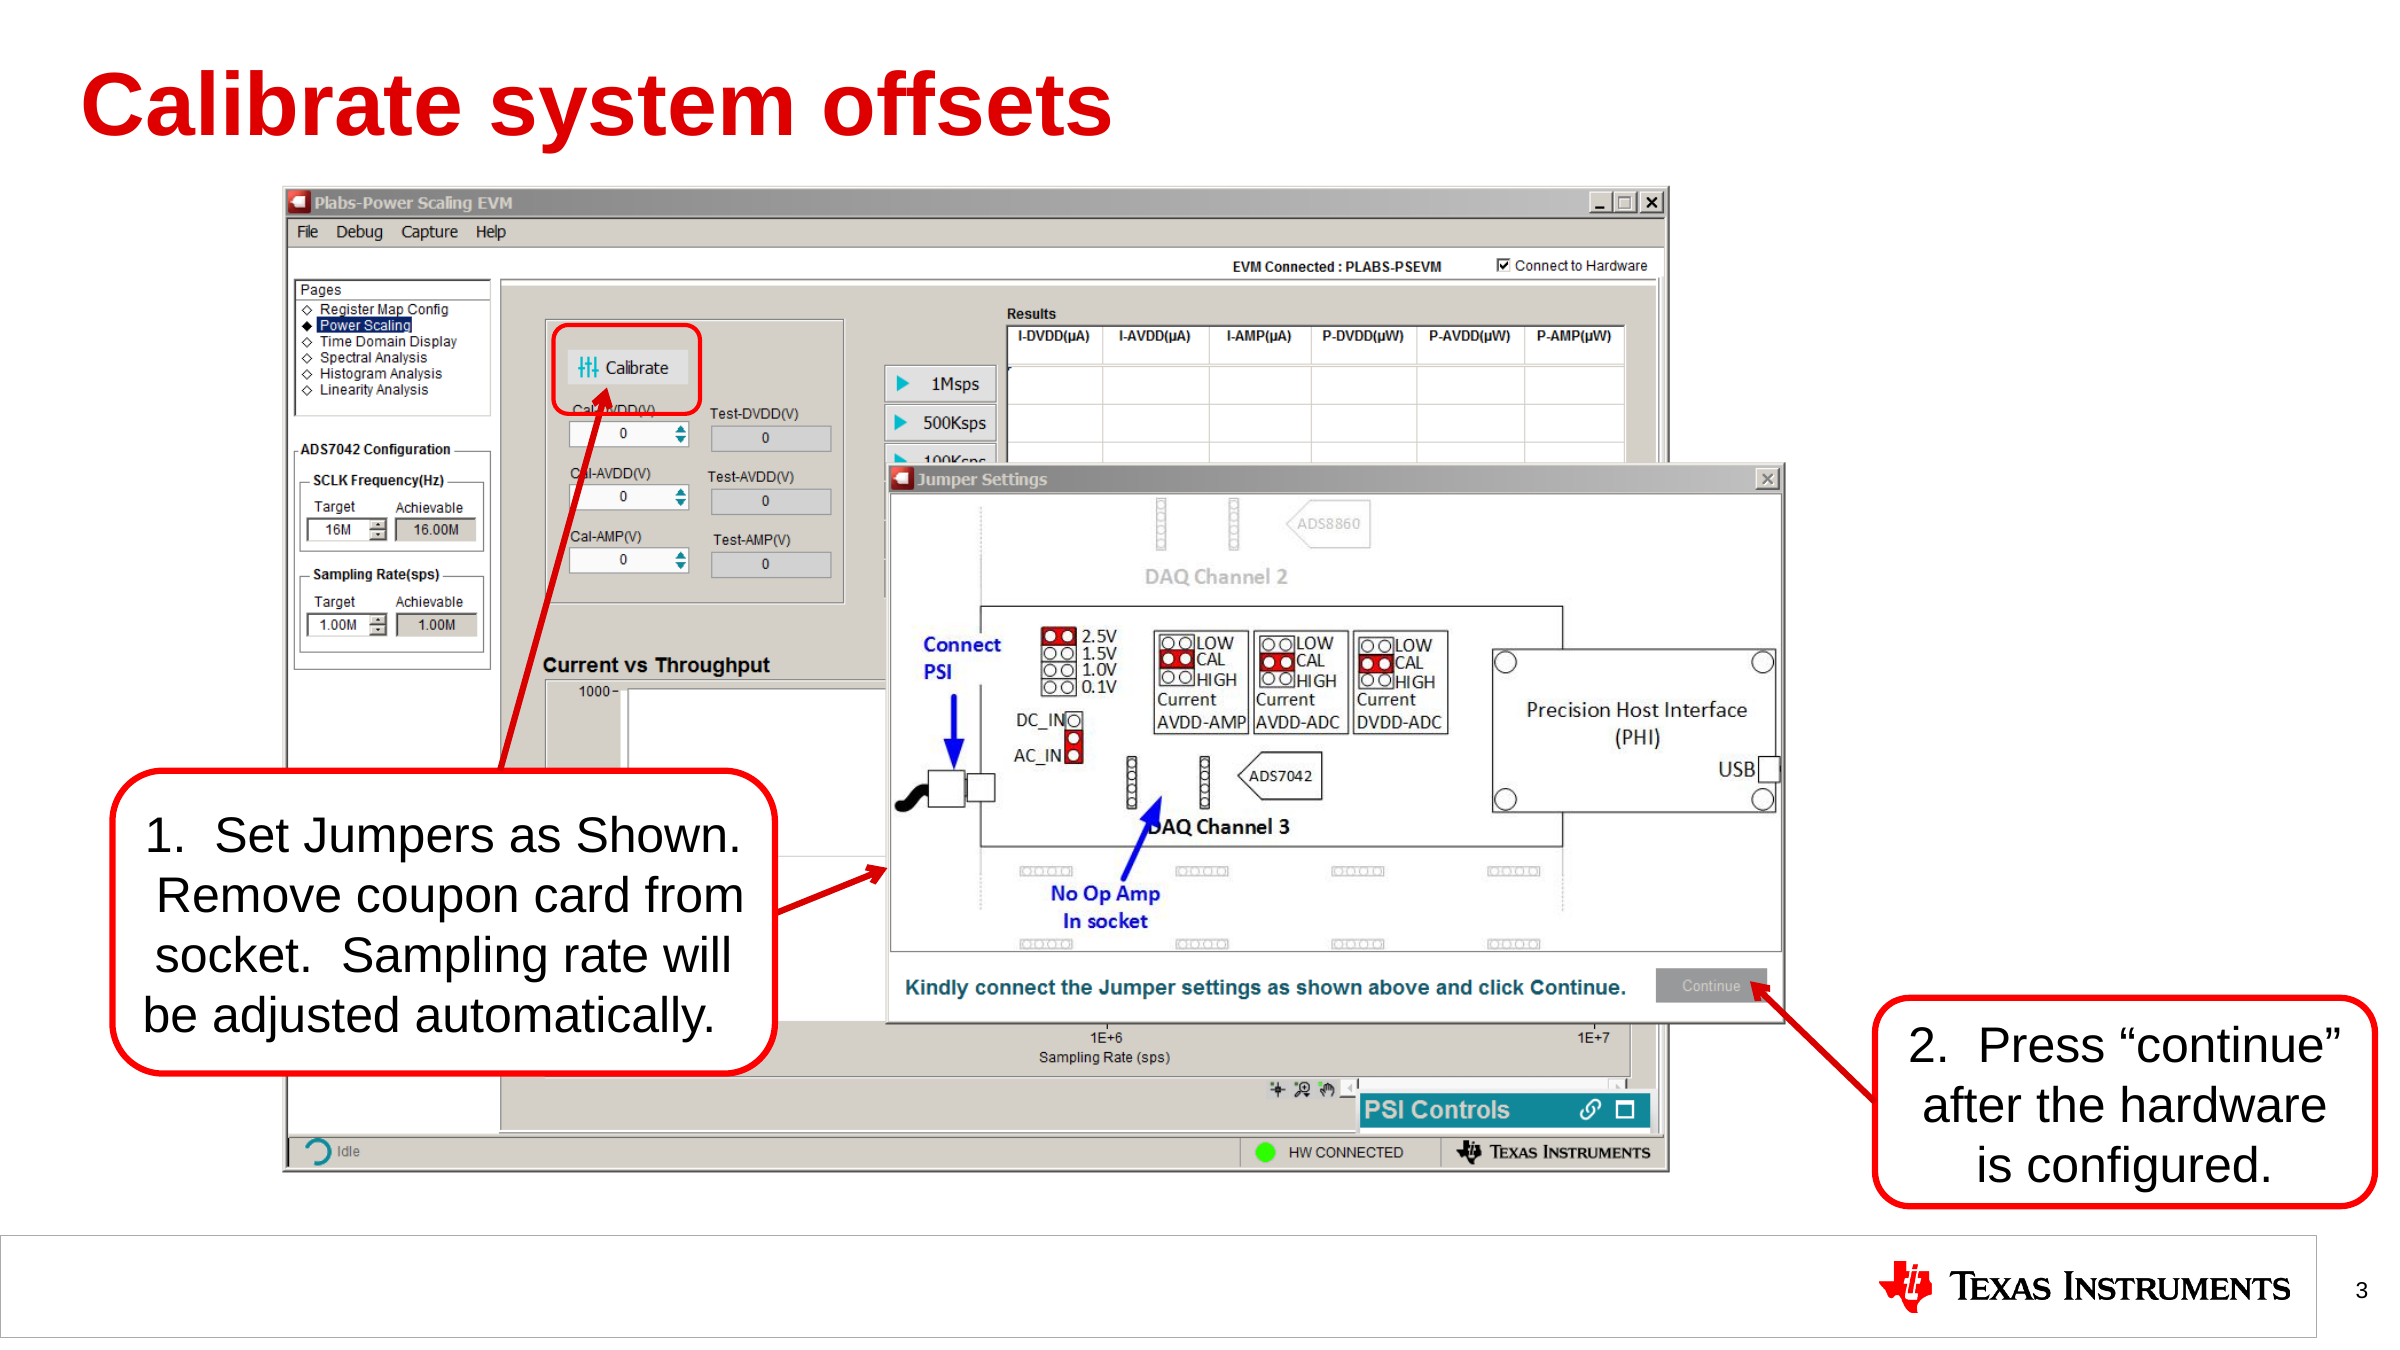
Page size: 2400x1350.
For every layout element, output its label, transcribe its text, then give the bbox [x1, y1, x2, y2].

picture [1879, 1261, 2290, 1265]
slide_number 3 [1828, 1265, 2389, 1307]
picture [1879, 1307, 2290, 1313]
text_box 2. Press “continue” after the hardware is configured. [1872, 995, 2378, 1209]
picture [259, 157, 1810, 1201]
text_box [1749, 980, 1876, 1103]
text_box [608, 867, 888, 981]
text_box 1. Set Jumpers as Shown. Remove coupon card from socket. Sampling rate will be adjusted automatically. [110, 768, 254, 1076]
title Calibrate system offsets [60, 27, 2282, 189]
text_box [499, 387, 608, 771]
